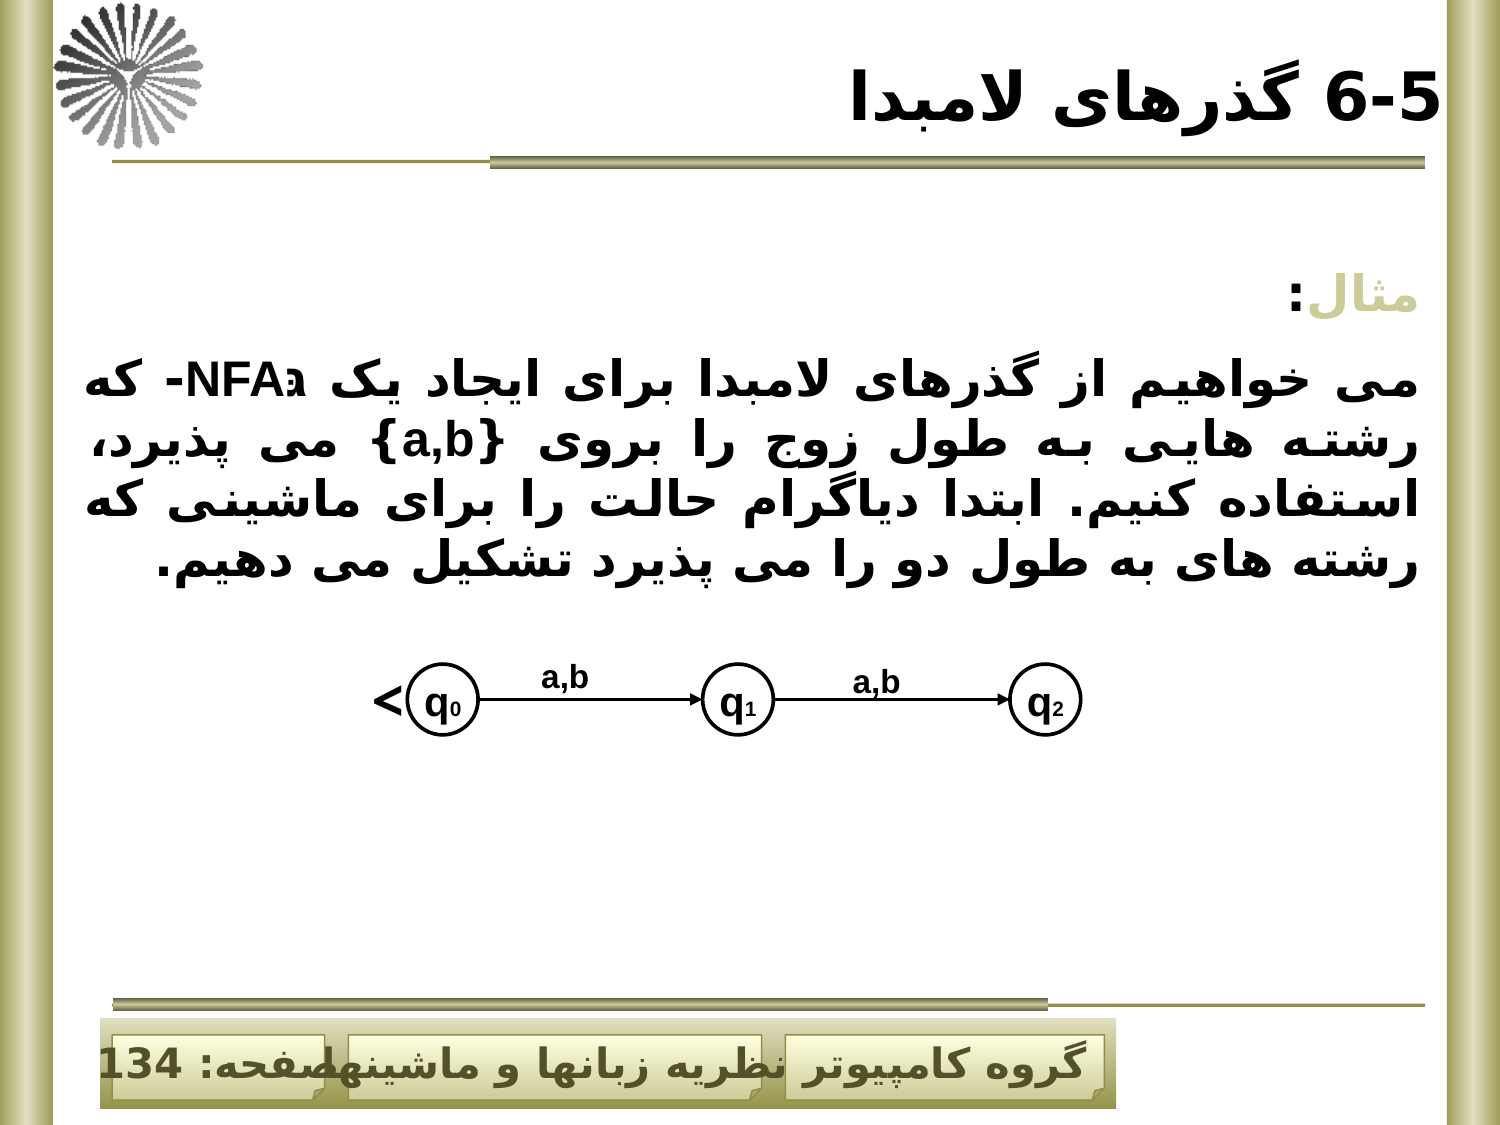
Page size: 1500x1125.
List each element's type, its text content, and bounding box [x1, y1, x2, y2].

text_box مثال: می خواهیم از گذرهای لامبدا برای ایجاد یک גּNFA- که رشته هایی به طول زوج را بروی {a,b} می پذیرد، استفاده کنیم. ابتدا دیاگرام حالت را برای ماشینی که رشته های به طول دو را می پذیرد تشکیل می دهیم. [64, 254, 1436, 595]
text_box 6-5 گذرهای لامبدا [88, 46, 1459, 142]
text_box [360, 647, 1081, 740]
